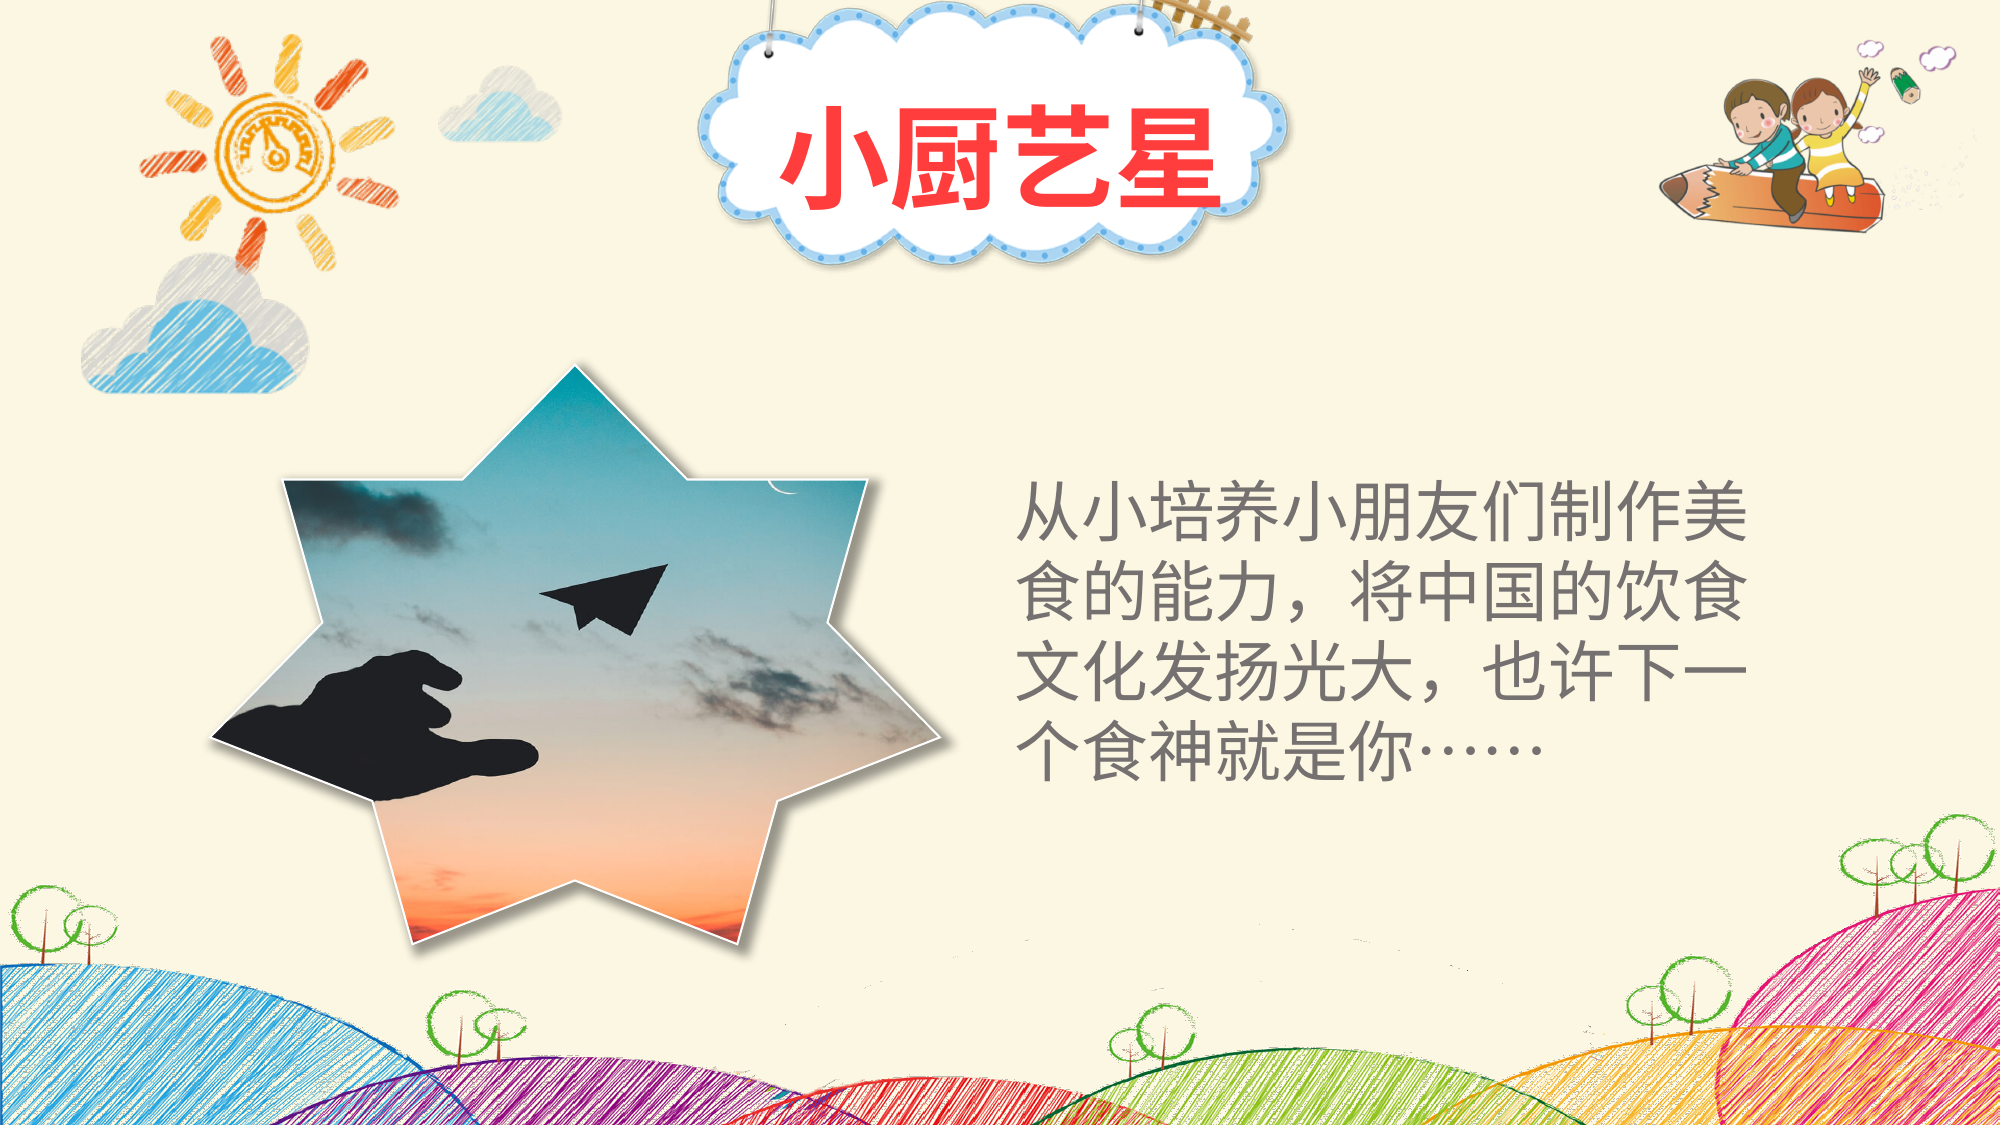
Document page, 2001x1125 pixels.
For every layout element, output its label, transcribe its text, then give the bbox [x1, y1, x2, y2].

text_box [208, 363, 942, 946]
picture [81, 34, 563, 395]
text_box 小厨艺星 [762, 11, 1366, 233]
picture [684, 0, 1308, 311]
picture [1602, 0, 2001, 304]
picture [0, 813, 2000, 1125]
text_box 从小培养小朋友们制作美食的能力，将中国的饮食文化发扬光大，也许下一个食神就是你…… [999, 462, 1810, 798]
